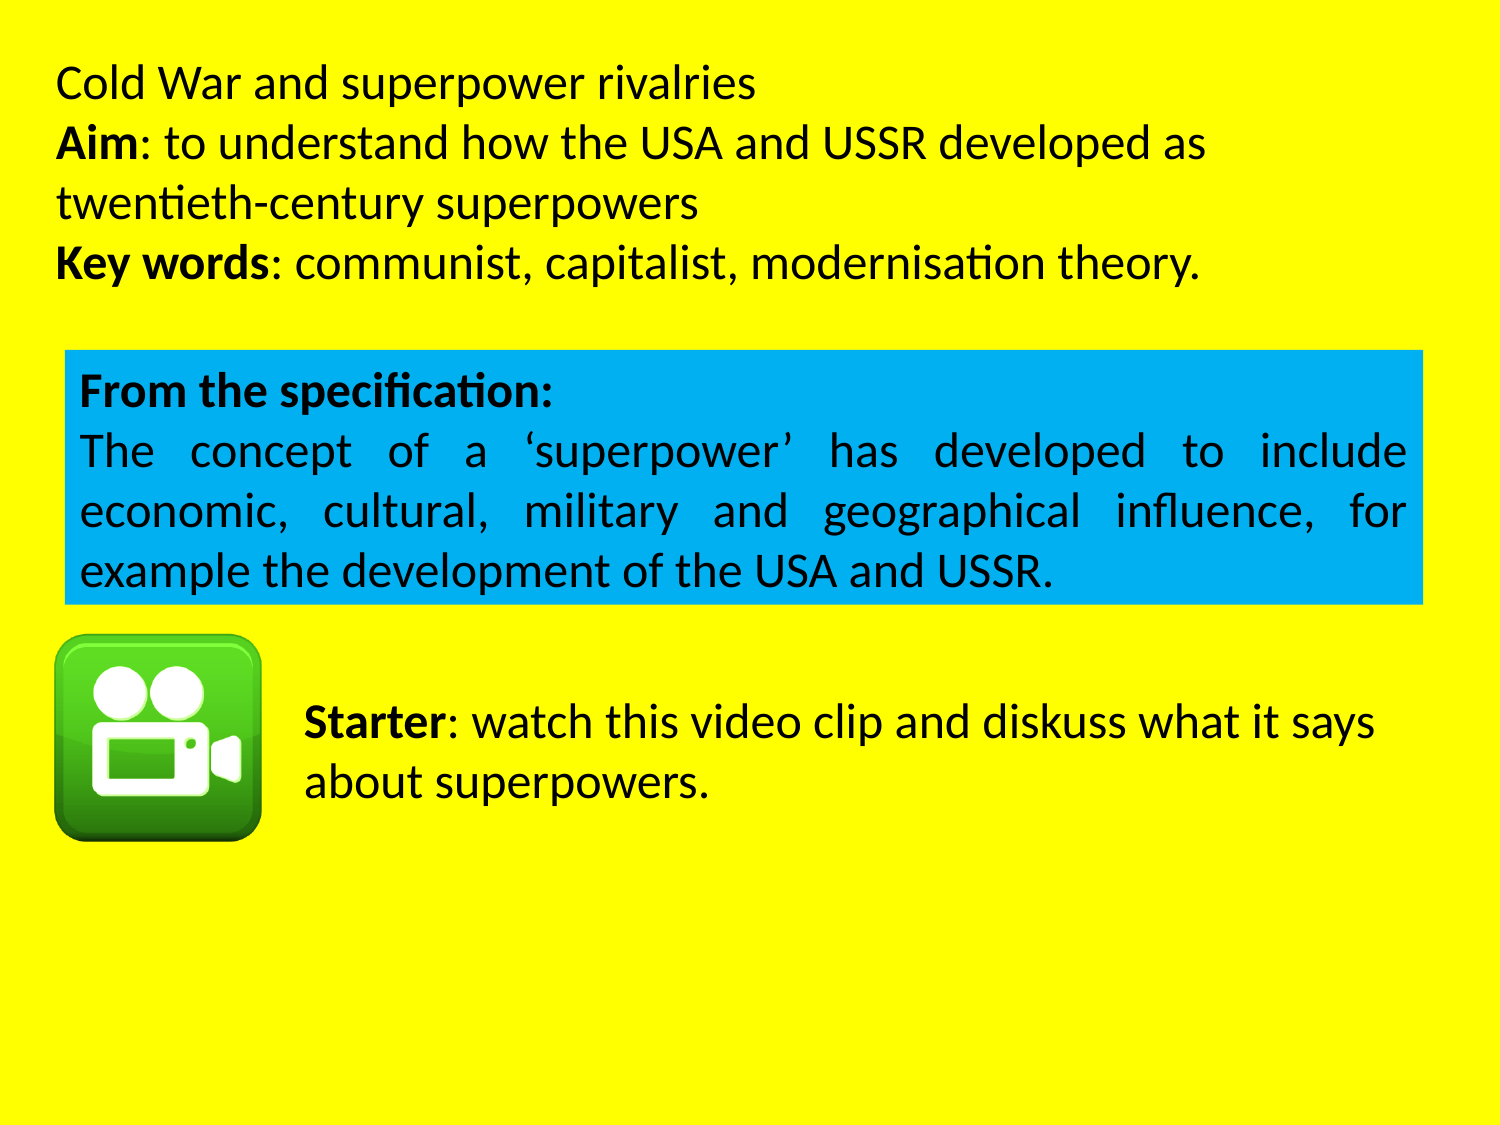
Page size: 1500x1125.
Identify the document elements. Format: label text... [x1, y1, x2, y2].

picture [52, 632, 262, 842]
text_box From the specification: The concept of a ‘superpower’ has developed to include economic, cultural, military and geographical influence, for example the development of the USA and USSR. [64, 349, 1424, 605]
text_box Cold War and superpower rivalries Aim: to understand how the USA and USSR developed as twentieth-century superpowers Key words: communist, capitalist, modernisation theory. [41, 42, 1436, 298]
text_box Starter: watch this video clip and diskuss what it says about superpowers. [289, 680, 1424, 816]
